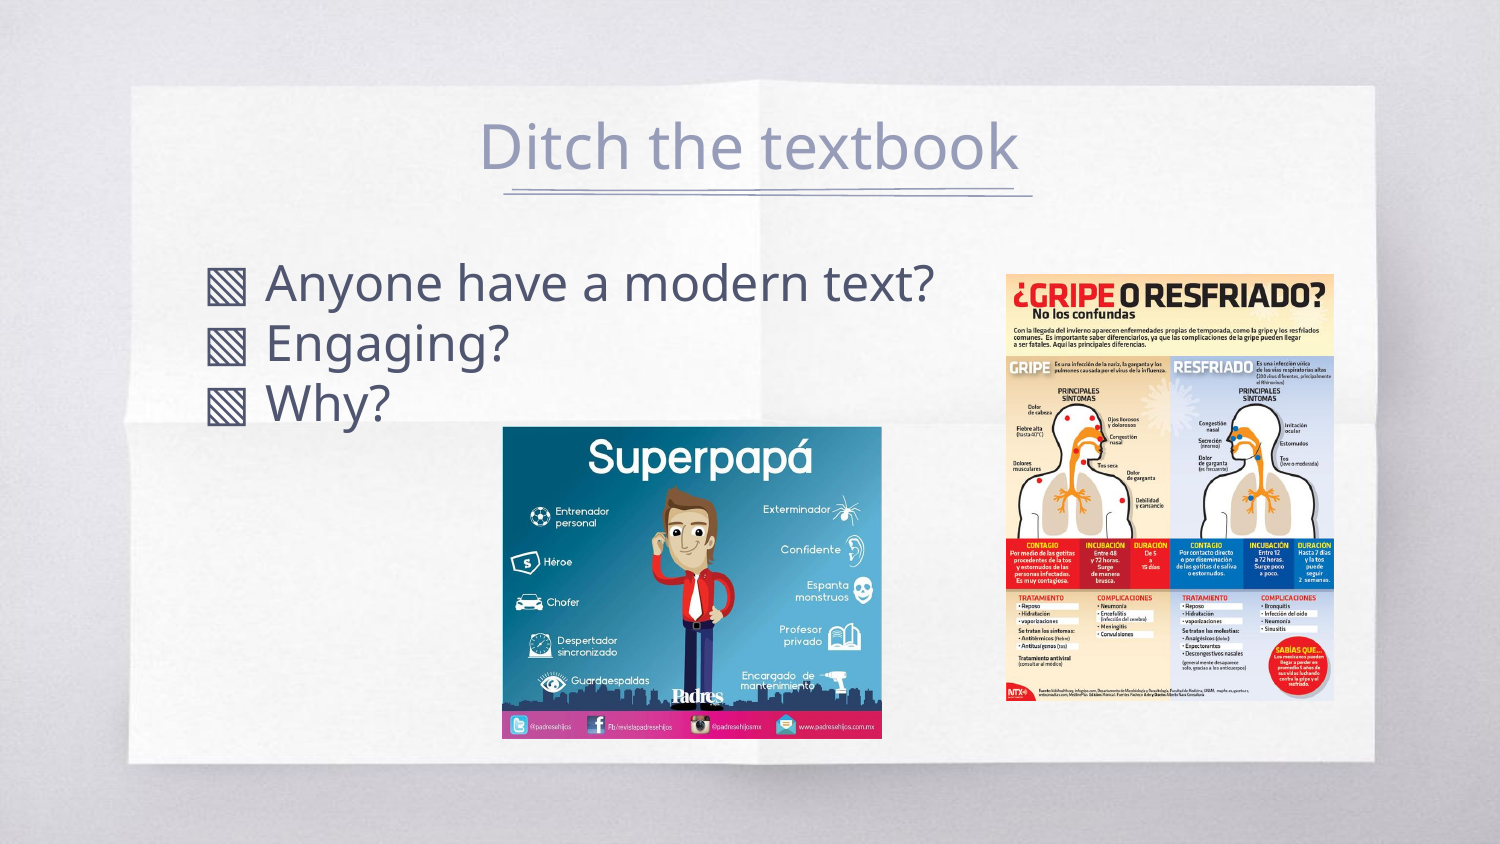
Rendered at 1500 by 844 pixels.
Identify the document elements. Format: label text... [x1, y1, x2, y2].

title Ditch the textbook [168, 84, 1332, 197]
picture [0, 0, 1500, 844]
list Anyone have a modern text? Engaging? Why? [175, 236, 1334, 739]
